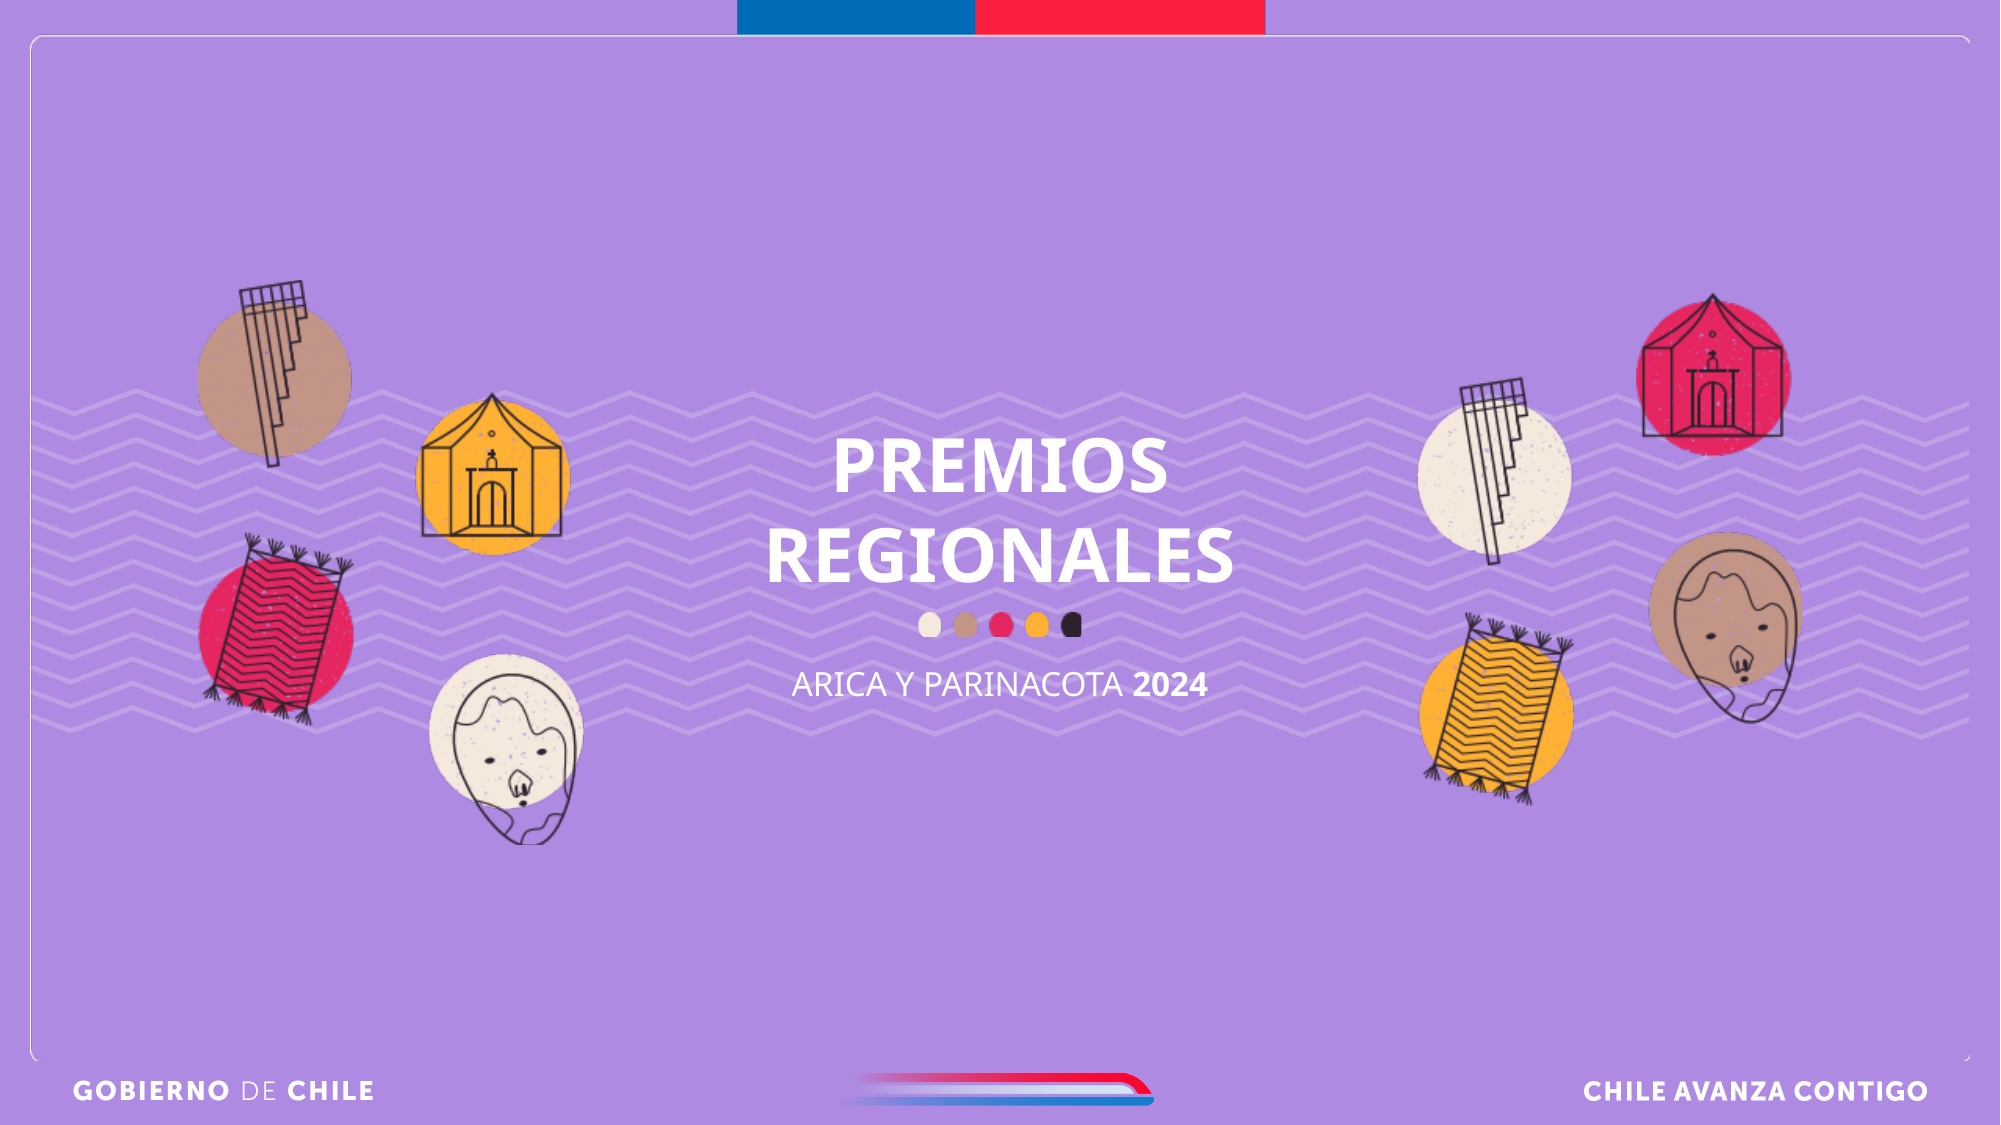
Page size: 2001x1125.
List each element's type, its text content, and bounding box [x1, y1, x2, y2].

picture [1645, 418, 1657, 434]
picture [69, 1073, 1931, 1112]
picture [1769, 420, 1780, 434]
picture [269, 458, 277, 465]
picture [31, 372, 1969, 753]
text_box ARICA Y PARINACOTA 2024 [776, 655, 1224, 711]
picture [1470, 632, 1482, 639]
text_box PREMIOS REGIONALES [688, 409, 1312, 605]
picture [1548, 655, 1560, 661]
